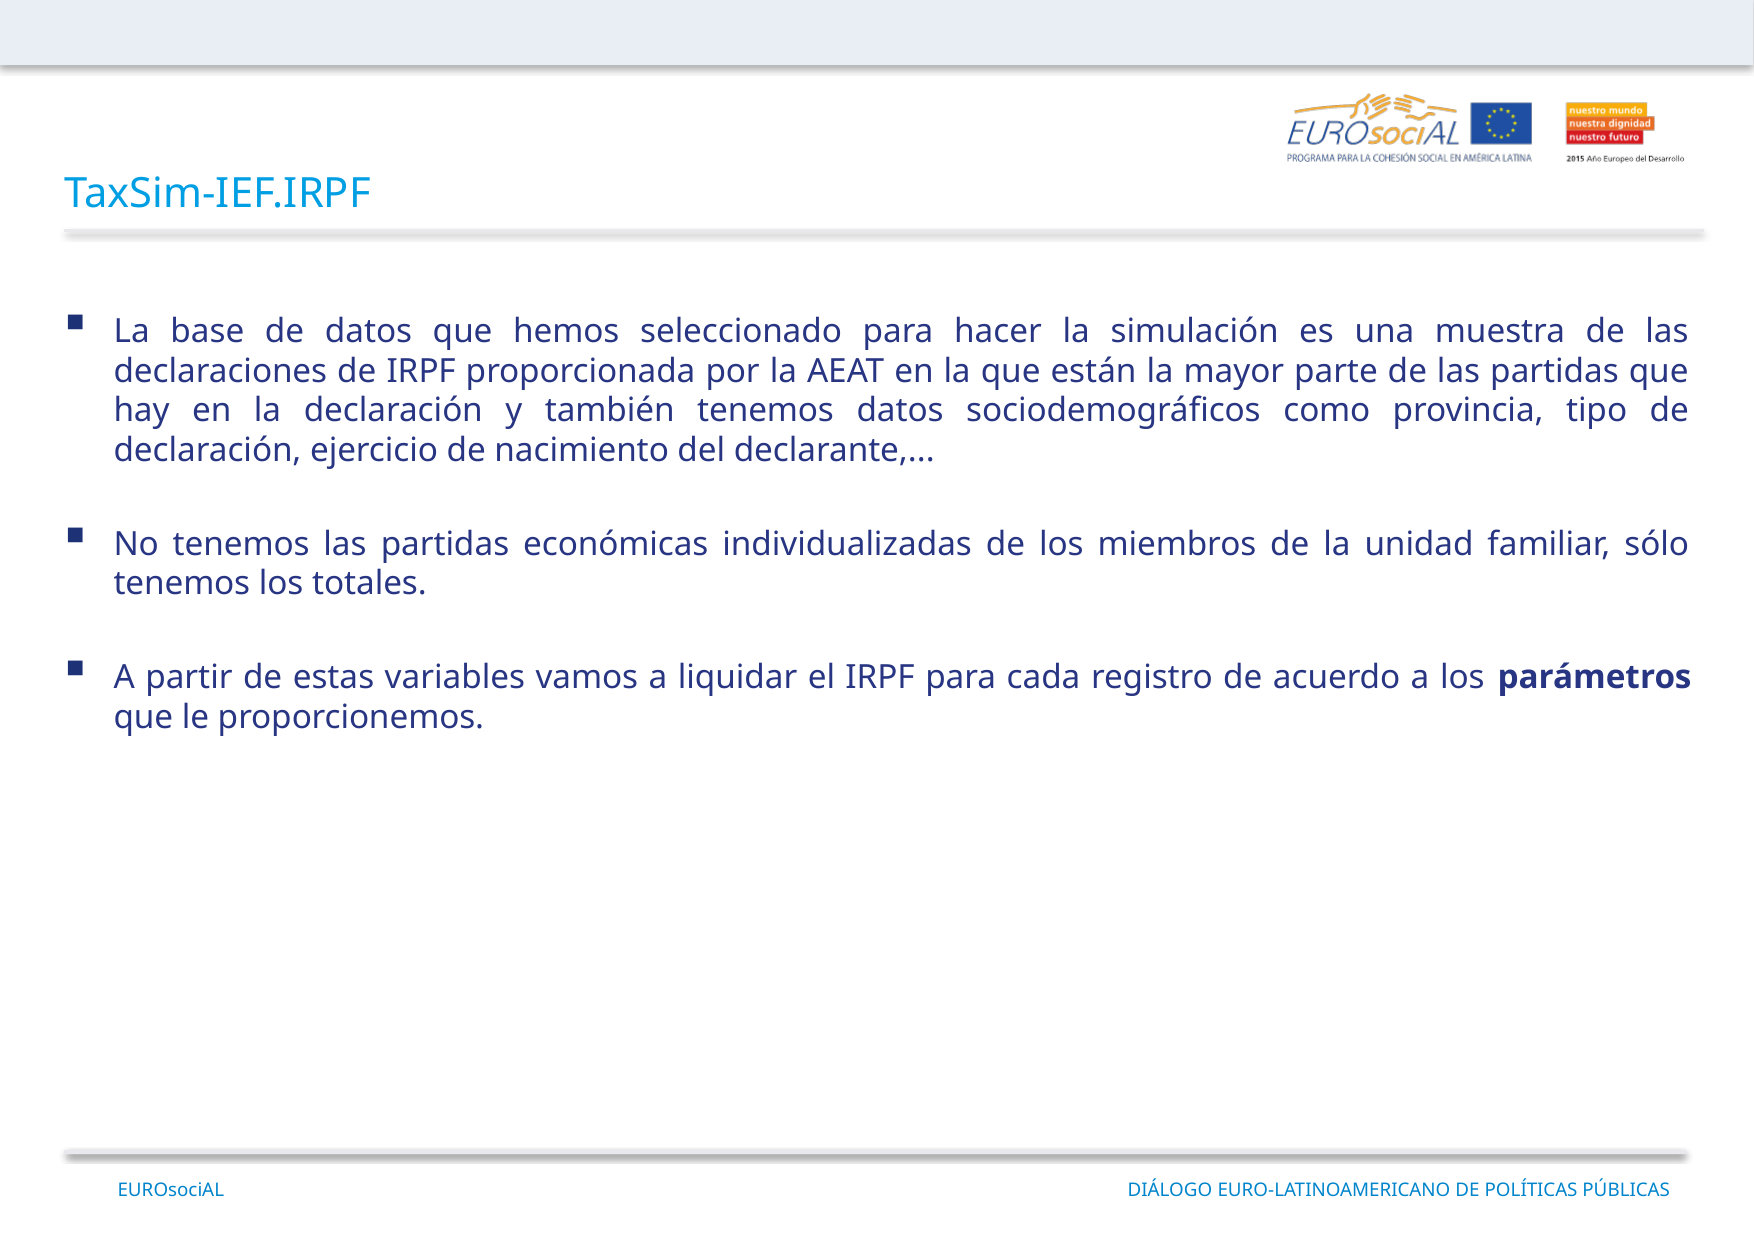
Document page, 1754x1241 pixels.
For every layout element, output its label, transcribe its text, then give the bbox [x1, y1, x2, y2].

text_box TaxSim-IEF.IRPF [49, 158, 1628, 233]
picture [1278, 88, 1692, 173]
text_box La base de datos que hemos seleccionado para hacer la simulación es una muestra de las declaraciones de IRPF proporcionada por la AEAT en la que están la mayor parte de las partidas que hay en la declaración y también tenemos datos sociodemográficos como provincia, tipo de declaración, ejercicio de nacimiento del declarante,... No tenemos las partidas económicas individualizadas de los miembros de la unidad familiar, sólo tenemos los totales. A partir de estas variables vamos a liquidar el IRPF para cada registro de acuerdo a los parámetros que le proporcionemos. [64, 289, 1692, 1140]
